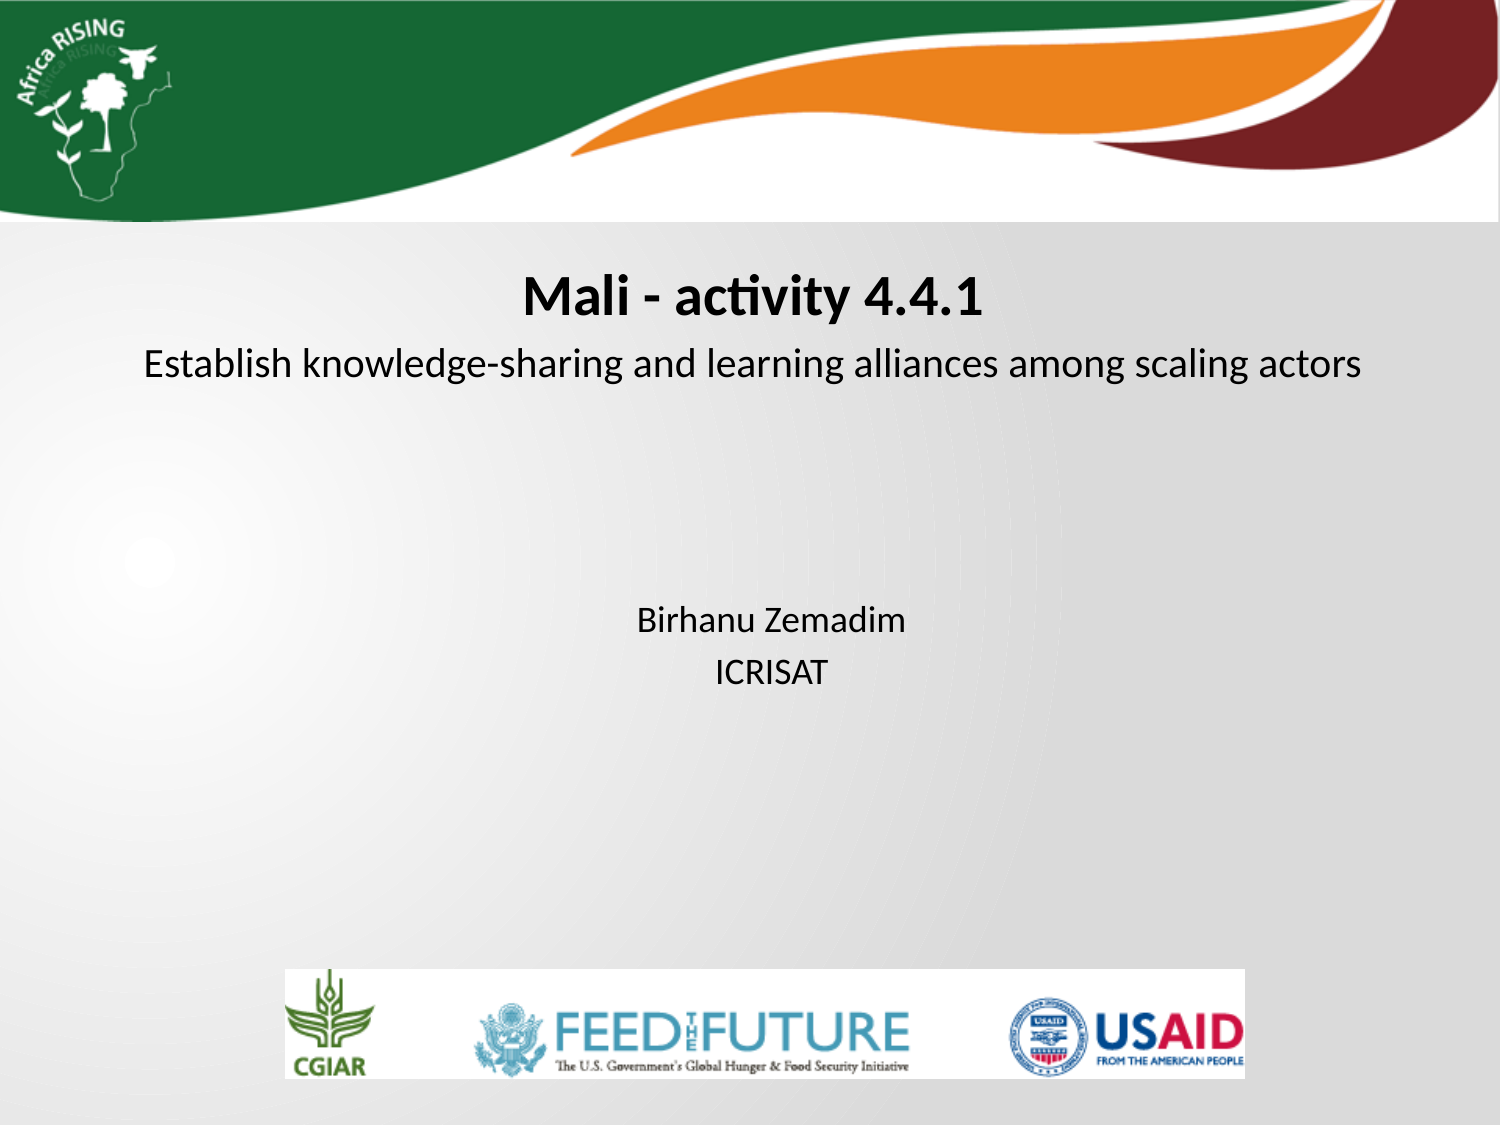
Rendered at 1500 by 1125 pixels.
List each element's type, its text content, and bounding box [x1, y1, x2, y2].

picture [0, 0, 1499, 222]
list Birhanu Zemadim ICRISAT [387, 587, 1138, 700]
list Mali - activity 4.4.1 Establish knowledge-sharing and learning alliances among scaling actors [24, 249, 1463, 475]
picture [285, 969, 1245, 1079]
